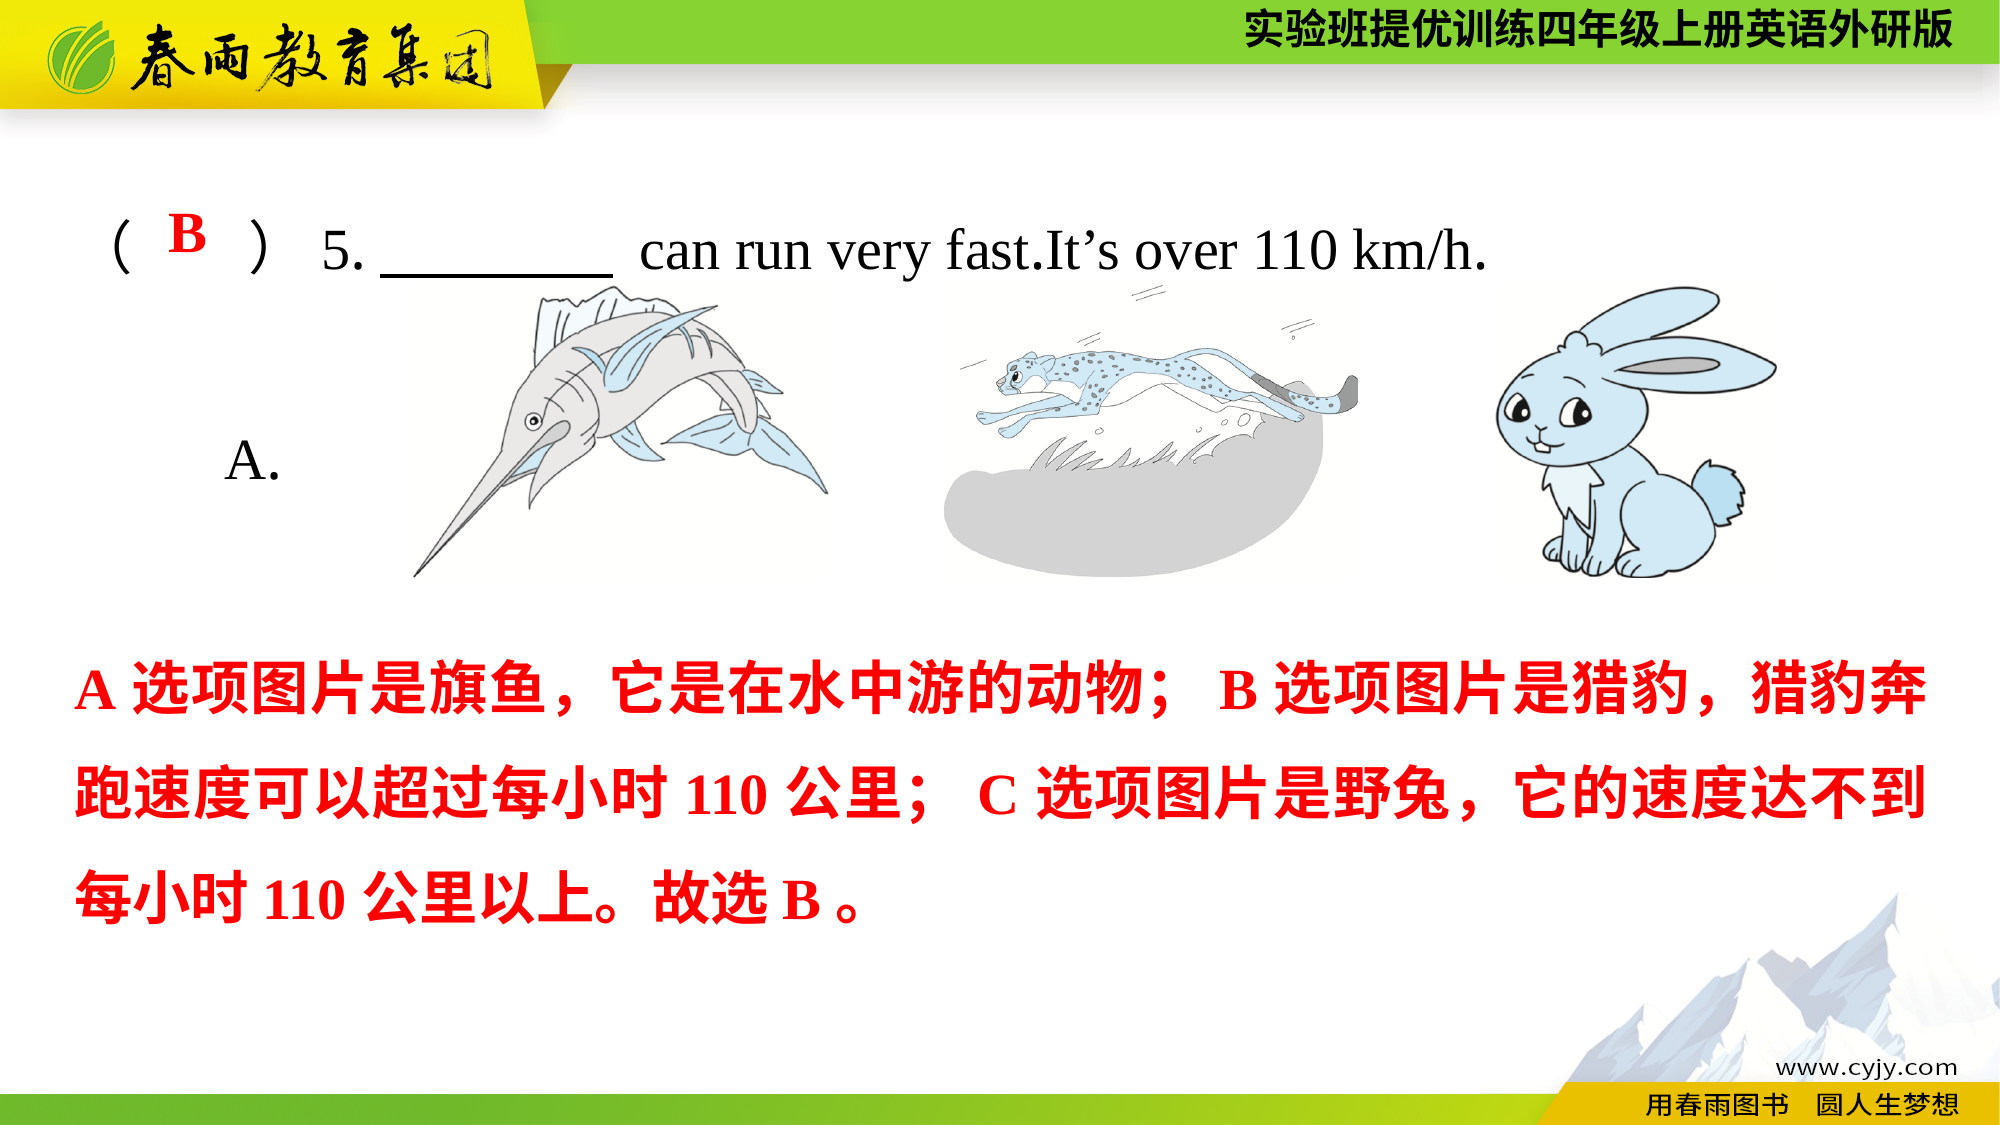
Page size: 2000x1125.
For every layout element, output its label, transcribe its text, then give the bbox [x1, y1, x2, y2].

text_box A选项图片是旗鱼，它是在水中游的动物；B选项图片是猎豹，猎豹奔跑速度可以超过每小时110公里；C选项图片是野兔，它的速度达不到每小时110公里以上。故选B。 [59, 608, 1944, 939]
picture [0, 0, 2000, 1125]
list （ ）5. can run very fast.It’s over 110 km/h. A. B. C. [59, 168, 1944, 502]
text_box B [154, 186, 223, 272]
